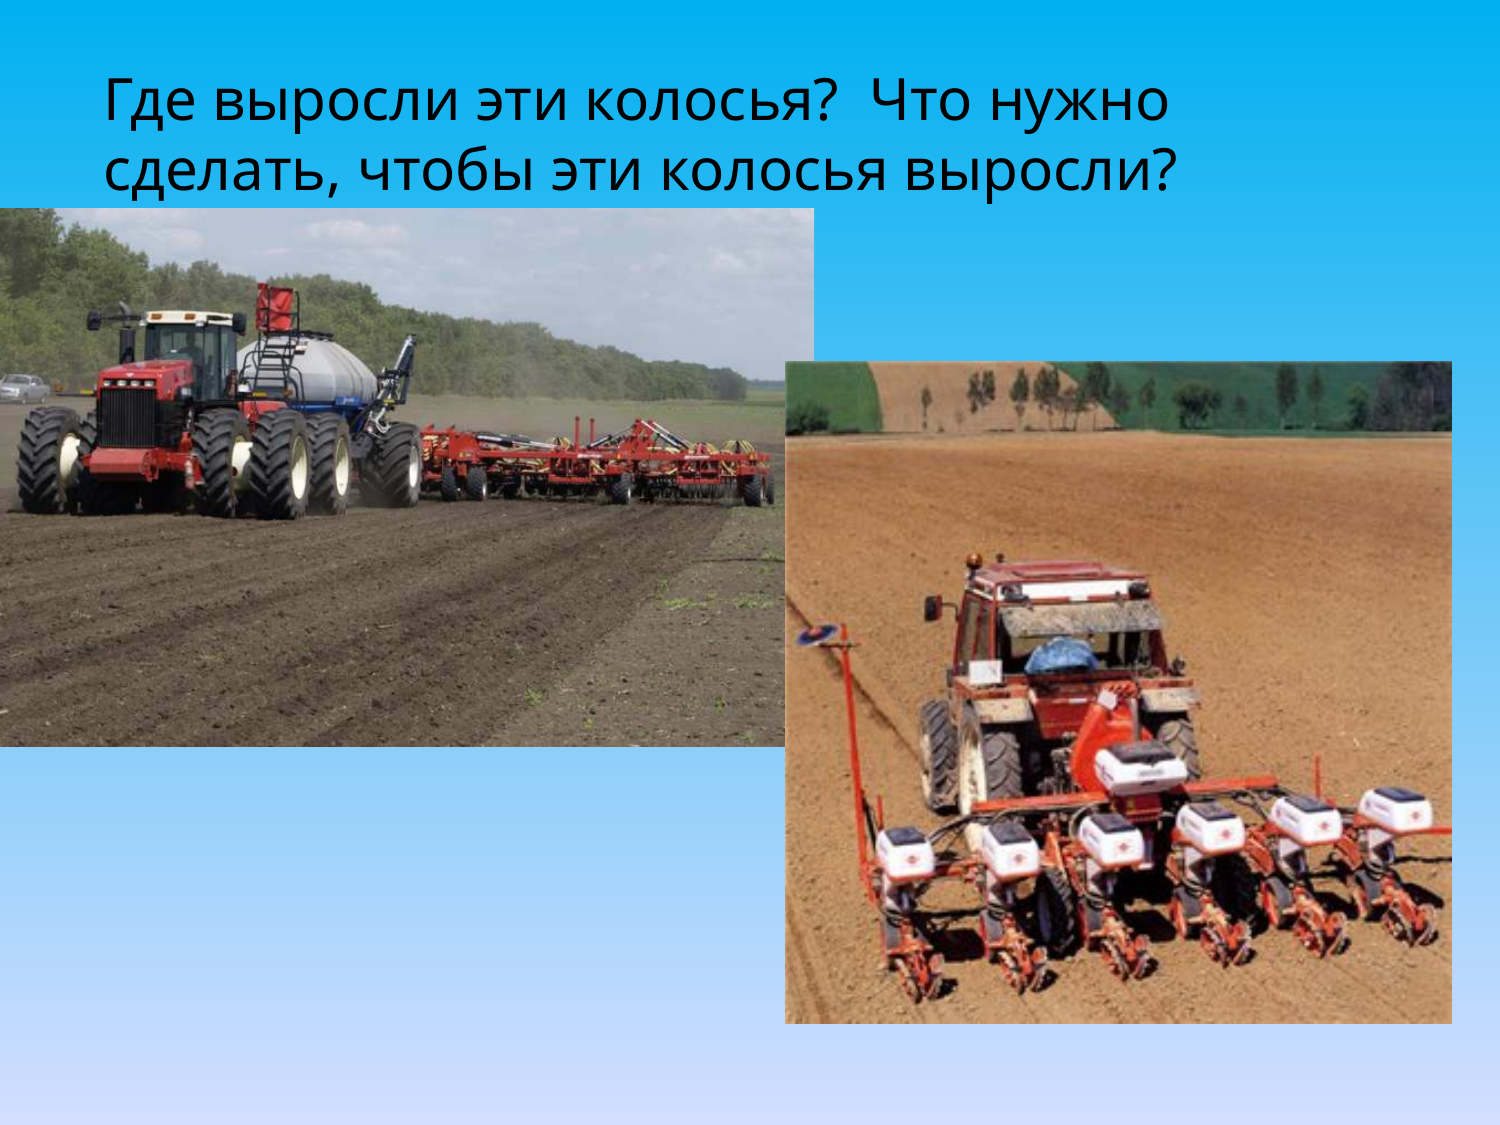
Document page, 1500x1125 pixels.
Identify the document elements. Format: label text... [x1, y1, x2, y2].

text_box Где выросли эти колосья? Что нужно сделать, чтобы эти колосья выросли? [88, 54, 1436, 210]
picture [0, 207, 1452, 1024]
